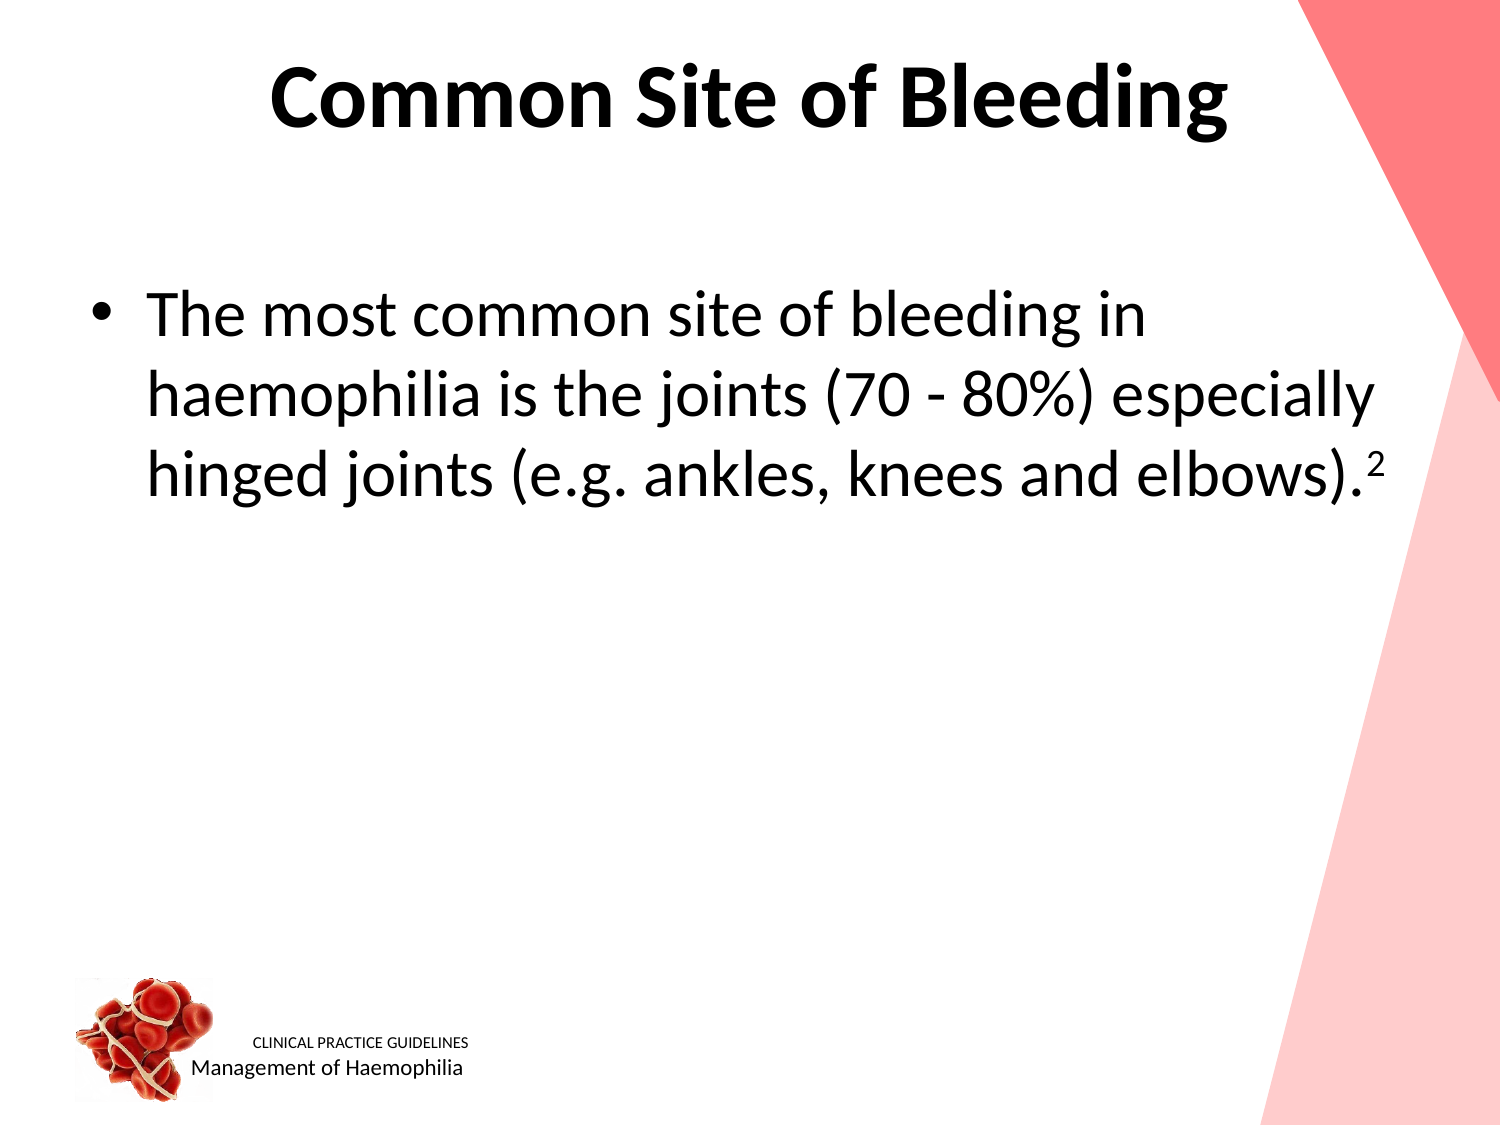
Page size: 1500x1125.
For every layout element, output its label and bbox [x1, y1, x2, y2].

text_box [74, 0, 1500, 1125]
